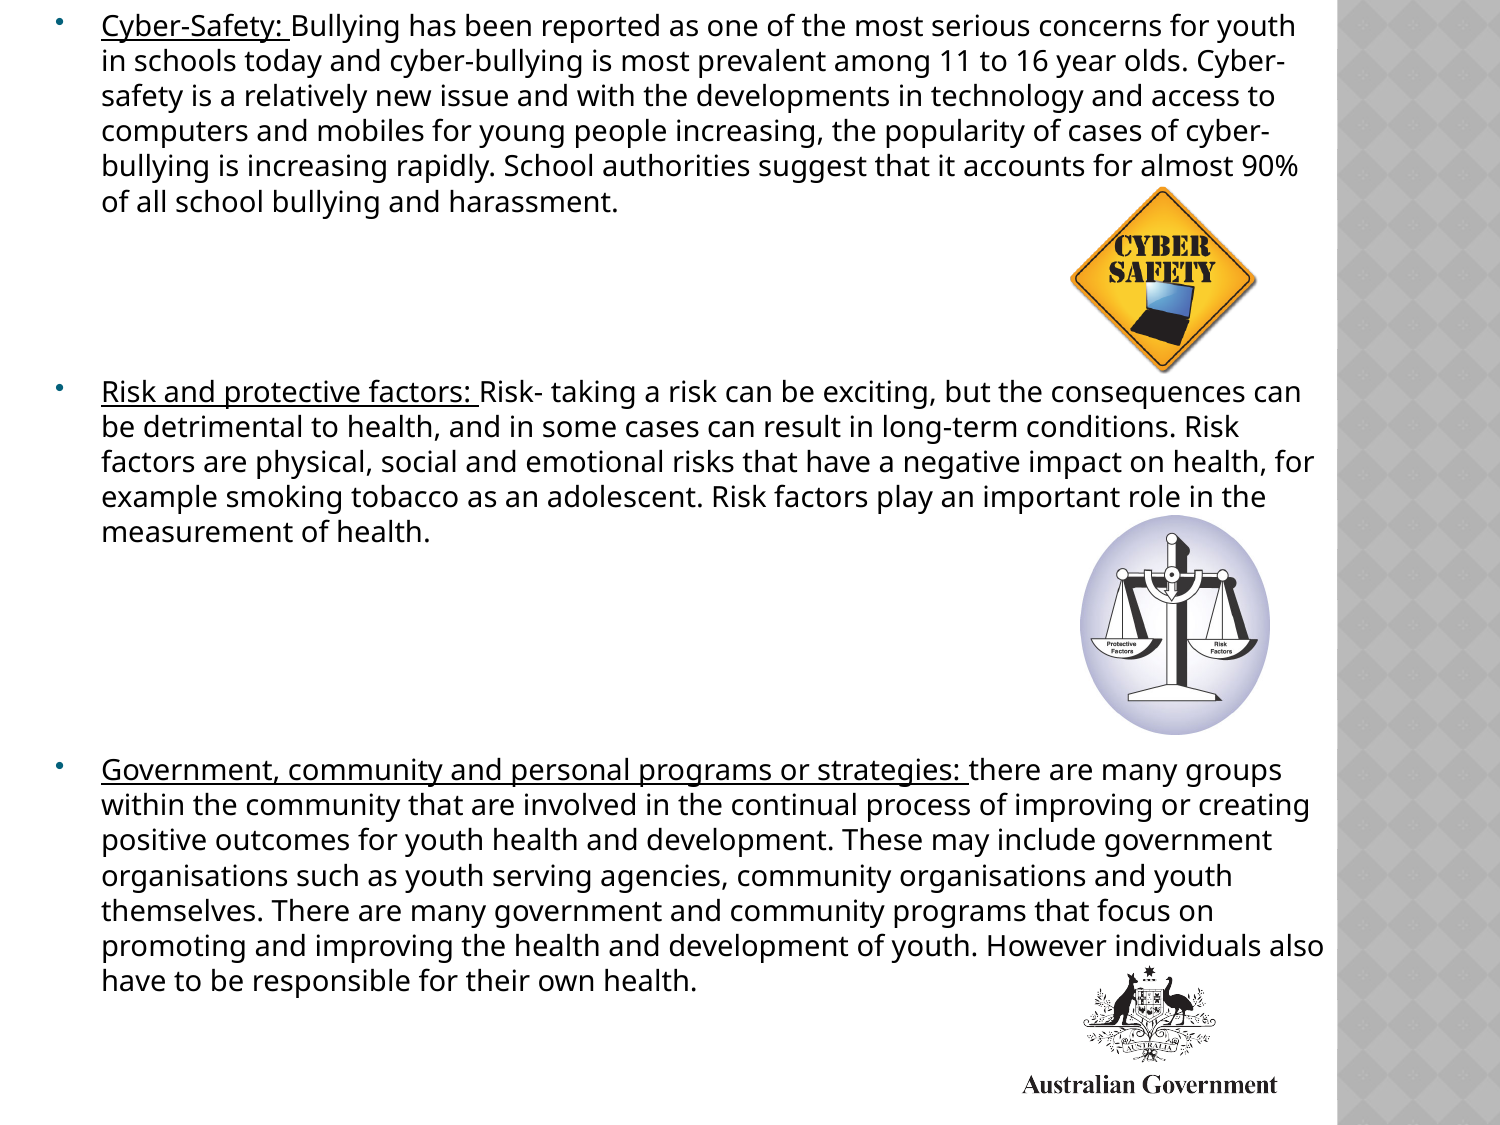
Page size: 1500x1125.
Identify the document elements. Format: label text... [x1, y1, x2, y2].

list Cyber-Safety: Bullying has been reported as one of the most serious concerns for youth in schools today and cyber-bullying is most prevalent among 11 to 16 year olds. Cyber-safety is a relatively new issue and with the developments in technology and access to computers and mobiles for young people increasing, the popularity of cases of cyber-bullying is increasing rapidly. School authorities suggest that it accounts for almost 90% of all school bullying and harassment. Risk and protective factors: Risk- taking a risk can be exciting, but the consequences can be detrimental to health, and in some cases can result in long-term conditions. Risk factors are physical, social and emotional risks that have a negative impact on health, for example smoking tobacco as an adolescent. Risk factors play an important role in the measurement of health. Government, community and personal programs or strategies: there are many groups within the community that are involved in the continual process of improving or creating positive outcomes for youth health and development. These may include government organisations such as youth serving agencies, community organisations and youth themselves. There are many government and community programs that focus on promoting and improving the health and development of youth. However individuals also have to be responsible for their own health. [41, 0, 1341, 1125]
picture [1080, 514, 1271, 736]
text_box [0, 78, 290, 139]
picture [1021, 963, 1279, 1094]
text_box [0, 139, 219, 175]
picture [1068, 183, 1259, 374]
